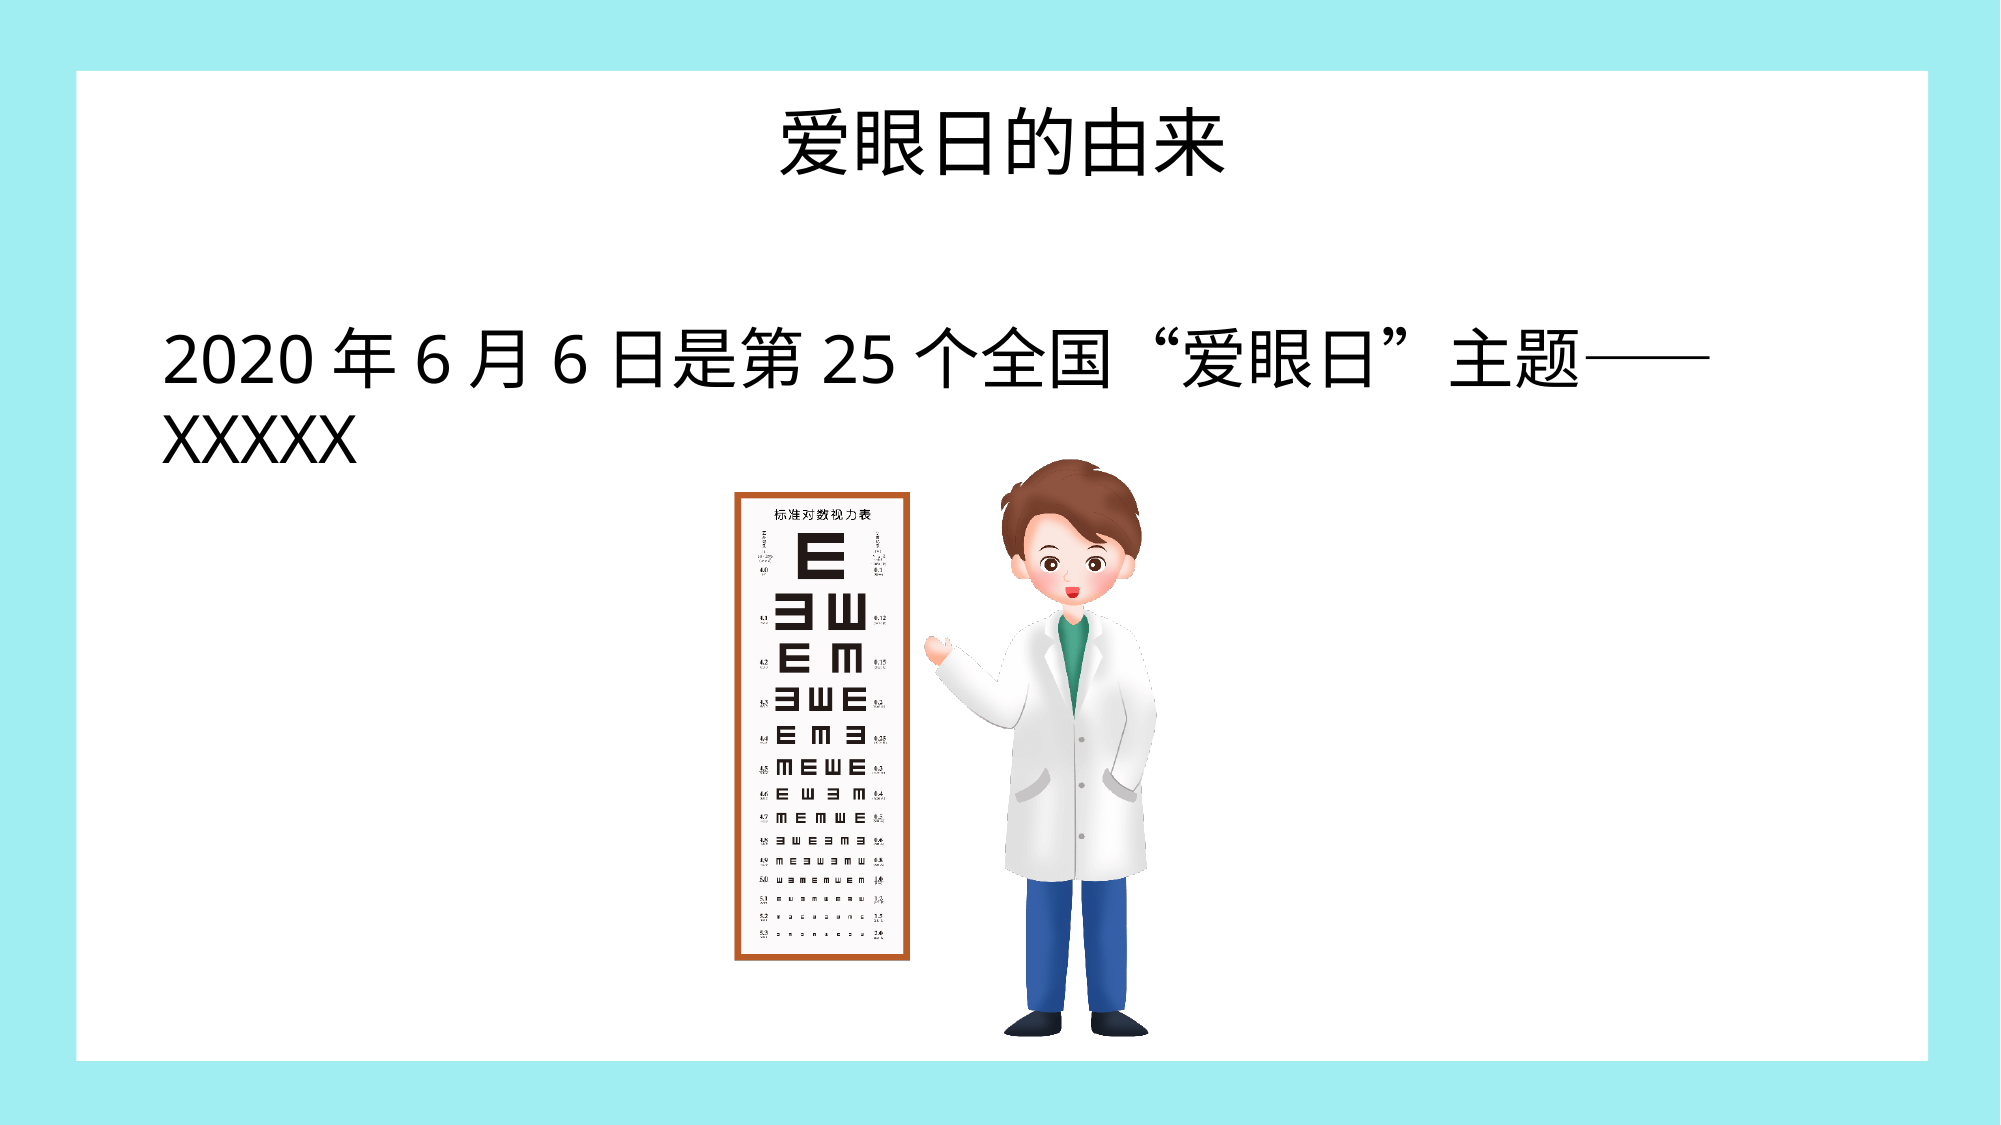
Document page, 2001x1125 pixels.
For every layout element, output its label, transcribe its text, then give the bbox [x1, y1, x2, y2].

text_box 爱眼日的由来 [763, 87, 1243, 193]
text_box 2020年6月6日是第25个全国“爱眼日”主题——XXXXX [147, 309, 1877, 484]
picture [622, 406, 1281, 1065]
